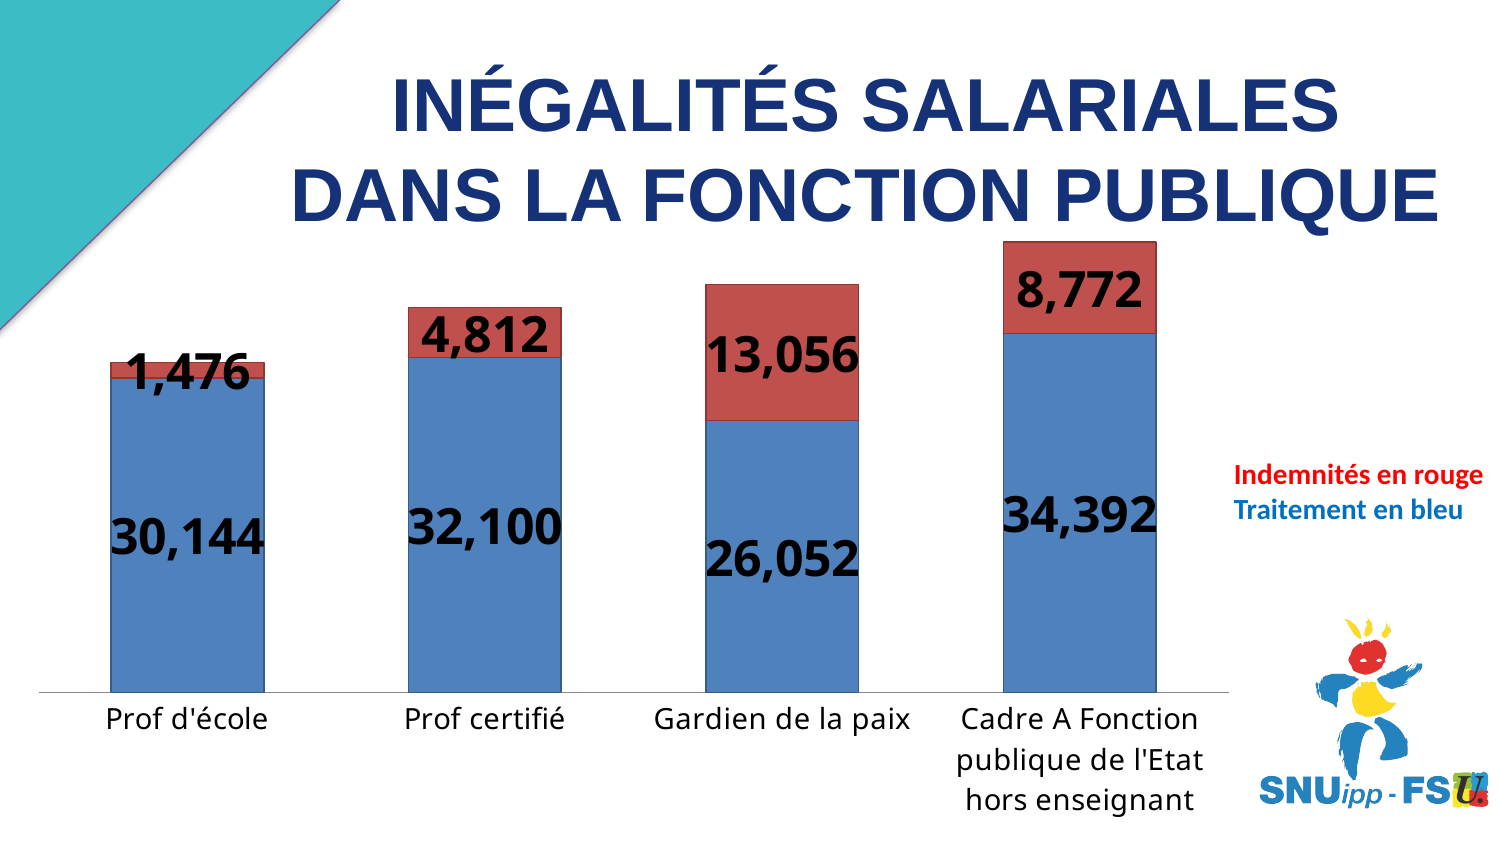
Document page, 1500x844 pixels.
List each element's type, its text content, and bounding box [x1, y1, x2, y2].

title INÉGALITÉS SALARIALES DANS LA FONCTION PUBLIQUE [262, 87, 1471, 207]
text_box [0, 0, 341, 331]
chart [13, 157, 1254, 834]
picture [1253, 616, 1495, 811]
text_box Indemnités en rouge Traitement en bleu [1258, 447, 1500, 617]
